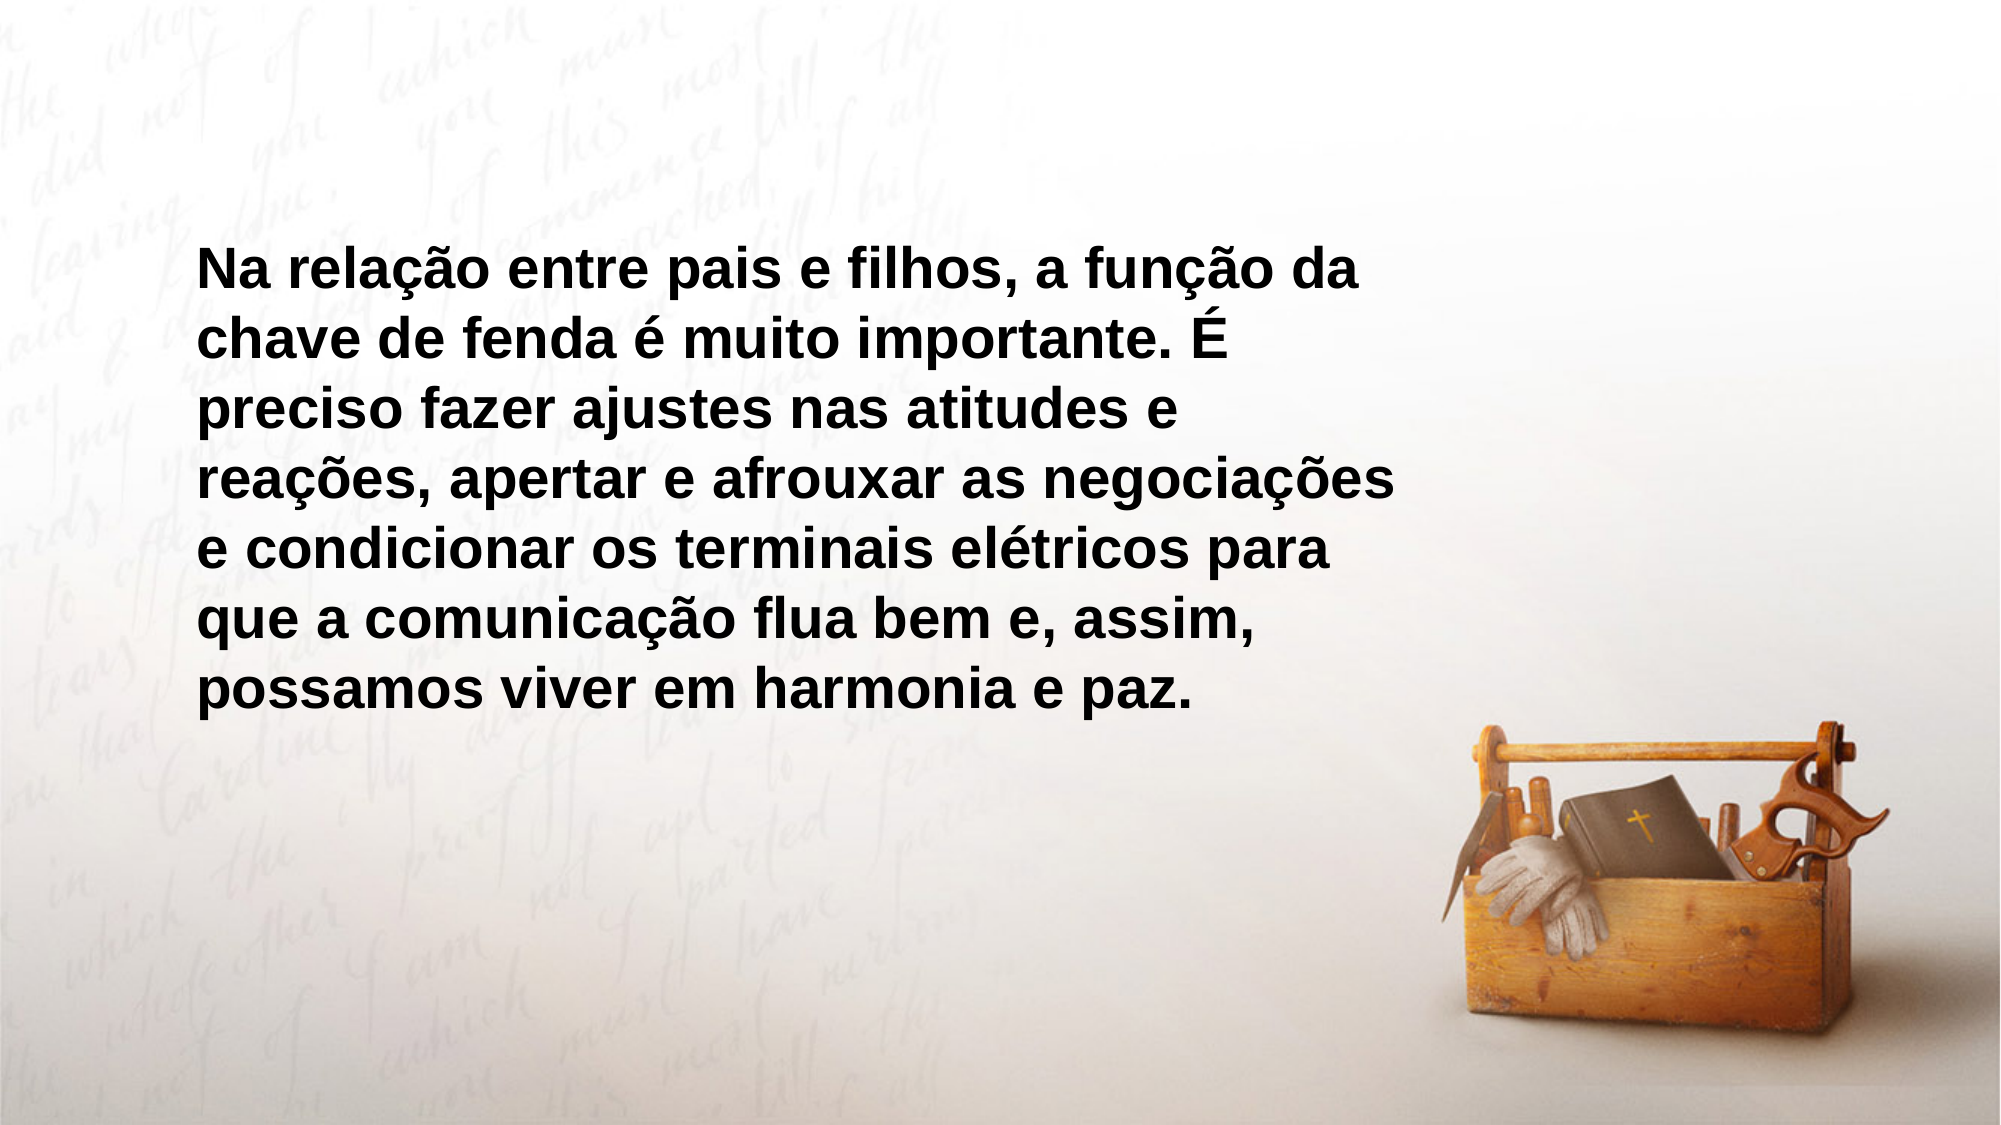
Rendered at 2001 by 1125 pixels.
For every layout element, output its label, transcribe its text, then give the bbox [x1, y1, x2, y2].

picture [0, 0, 2001, 1125]
text_box Na relação entre pais e filhos, a função da chave de fenda é muito importante. É preciso fazer ajustes nas atitudes e reações, apertar e afrouxar as negociações e condicionar os terminais elétricos para que a comunicação flua bem e, assim, possamos viver em harmonia e paz. [181, 223, 1415, 728]
